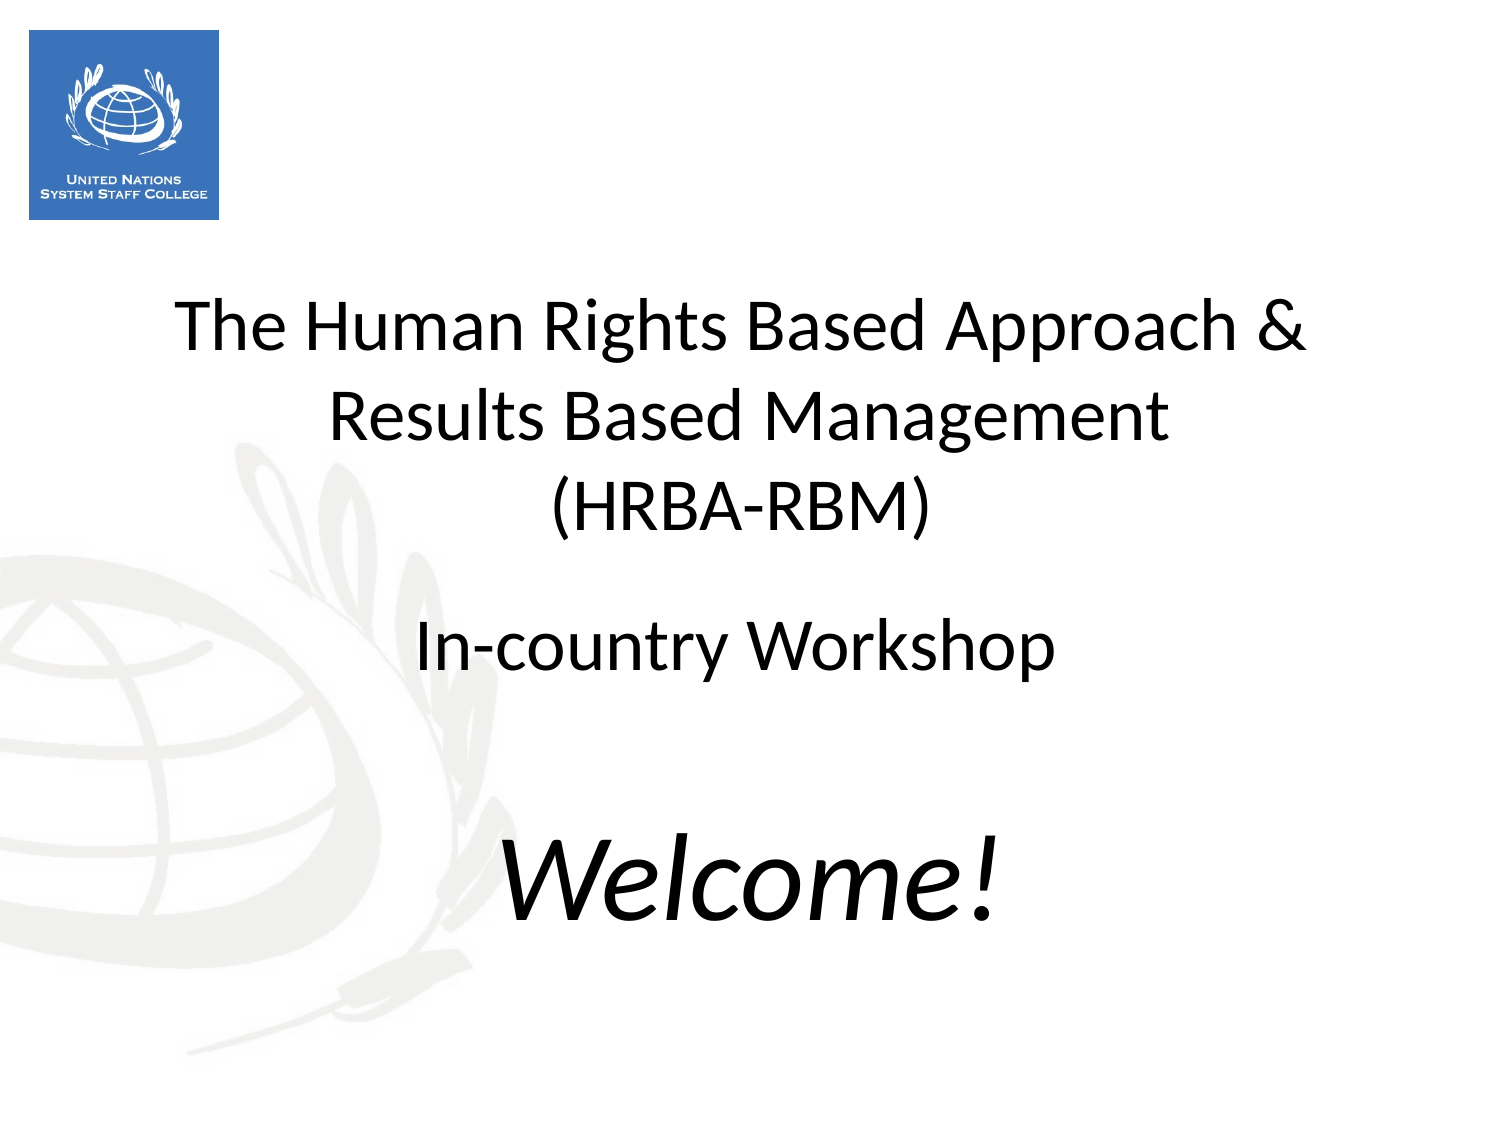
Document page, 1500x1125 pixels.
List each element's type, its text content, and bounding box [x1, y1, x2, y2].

picture [29, 30, 219, 220]
title The Human Rights Based Approach & Results Based Management (HRBA-RBM) In-country Workshop Welcome! [29, 516, 1471, 705]
